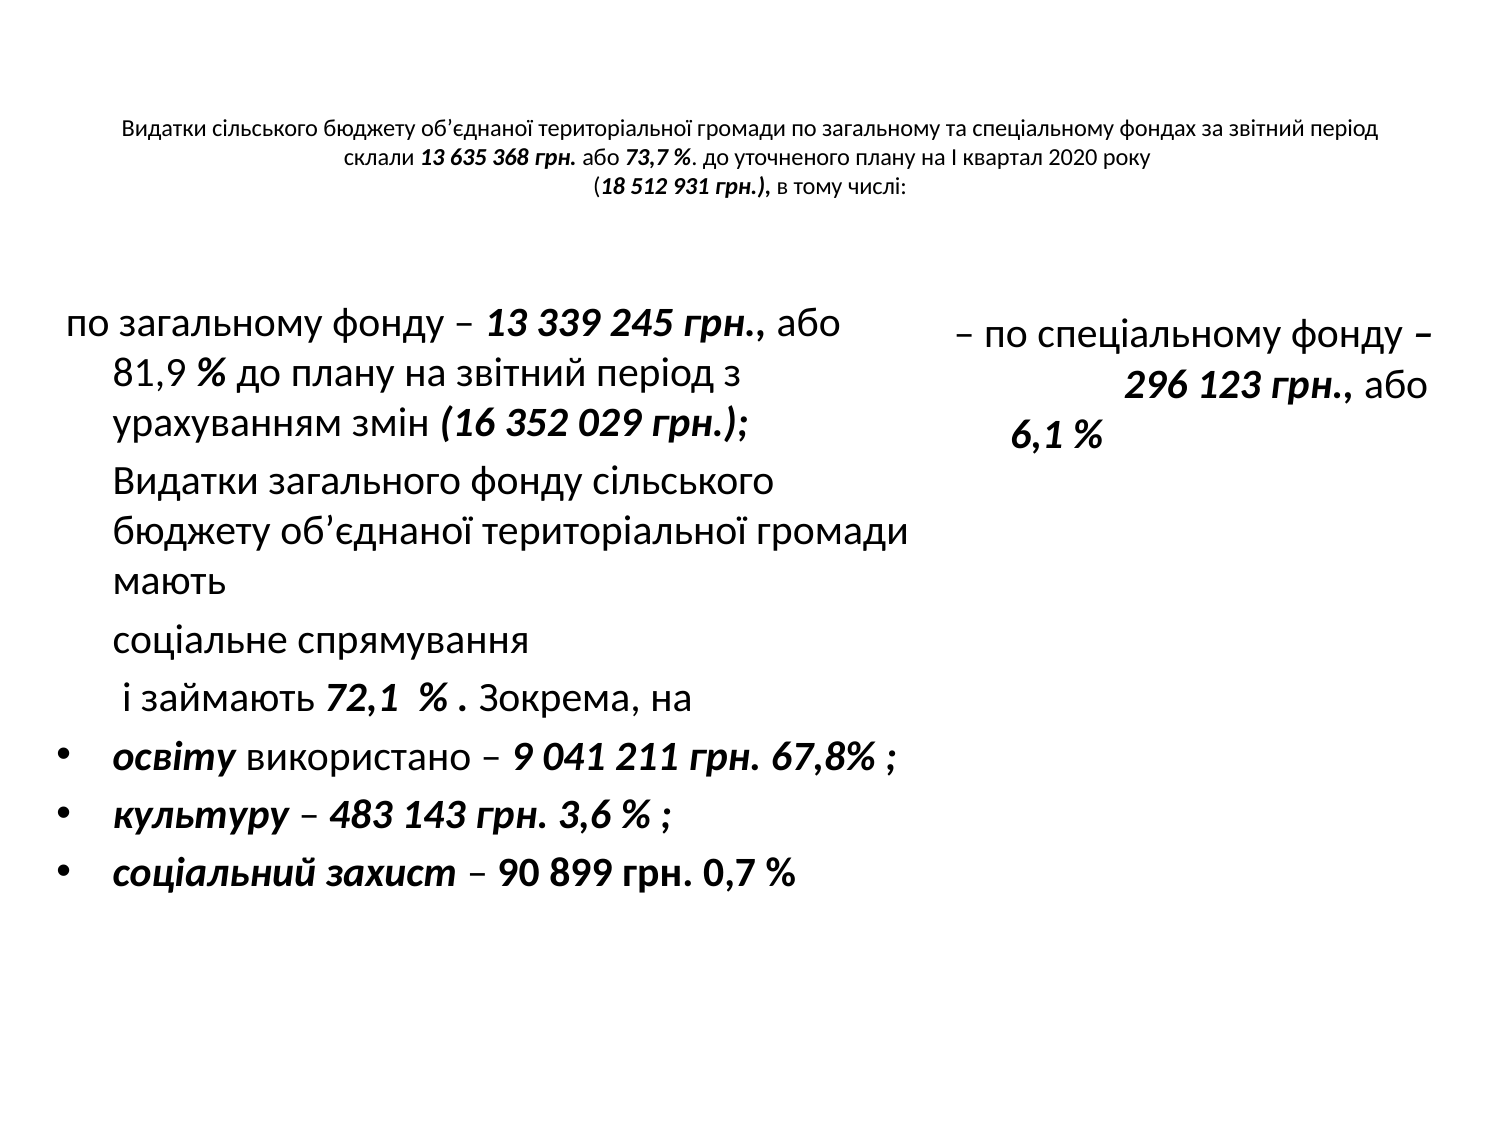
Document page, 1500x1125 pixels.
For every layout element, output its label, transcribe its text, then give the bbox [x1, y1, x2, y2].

list – по спеціальному фонду – 296 123 грн., або 6,1 % [938, 255, 1483, 1035]
list по загальному фонду – 13 339 245 грн., або 81,9 % до плану на звітний період з урахуванням змін (16 352 029 грн.); Видатки загального фонду сільського бюджету об’єднаної територіальної громади мають соціальне спрямування і займають 72,1 % . Зокрема, на освіту використано – 9 041 211 грн. 67,8% ; культуру – 483 143 грн. 3,6 % ; соціальний захист – 90 899 грн. 0,7 % [41, 243, 928, 1125]
title Видатки сільського бюджету об’єднаної територіальної громади по загальному та спеціальному фондах за звітний період склали 13 635 368 грн. або 73,7 %. до уточненого плану на І квартал 2020 року (18 512 931 грн.), в тому числі: [75, 45, 1425, 268]
text_box [88, 609, 1447, 760]
